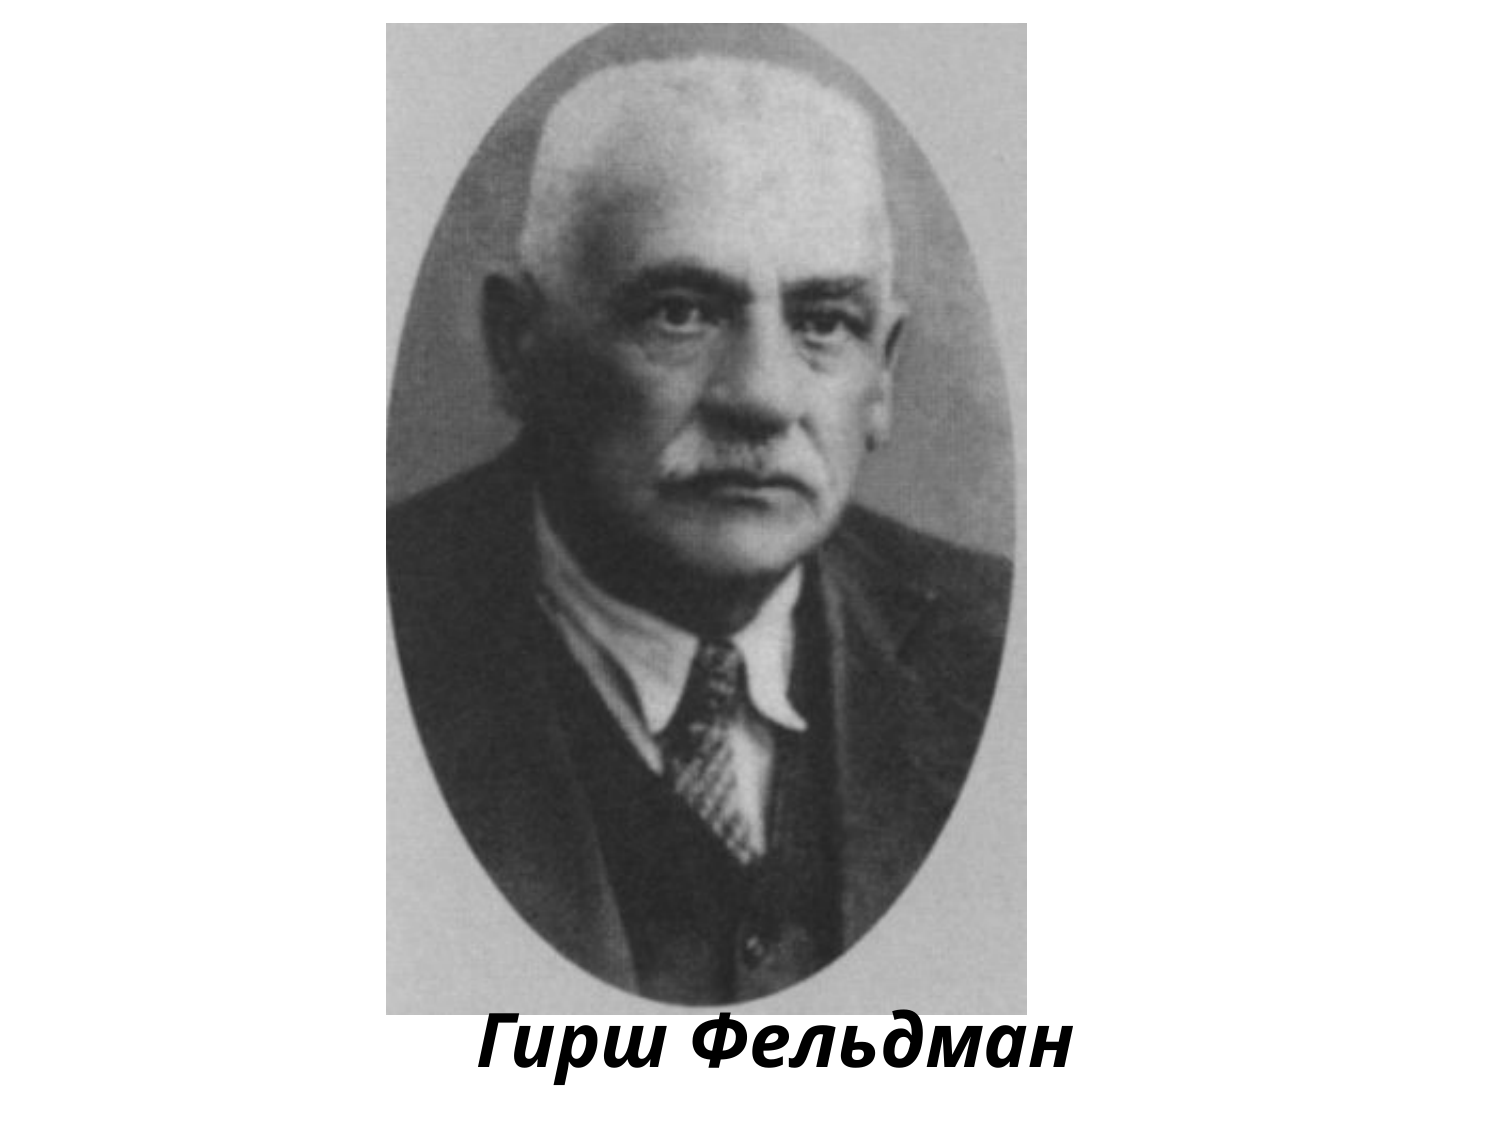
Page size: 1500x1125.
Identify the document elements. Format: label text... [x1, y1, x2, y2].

title Гирш Фельдман [304, 984, 1266, 1090]
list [386, 23, 1027, 1016]
